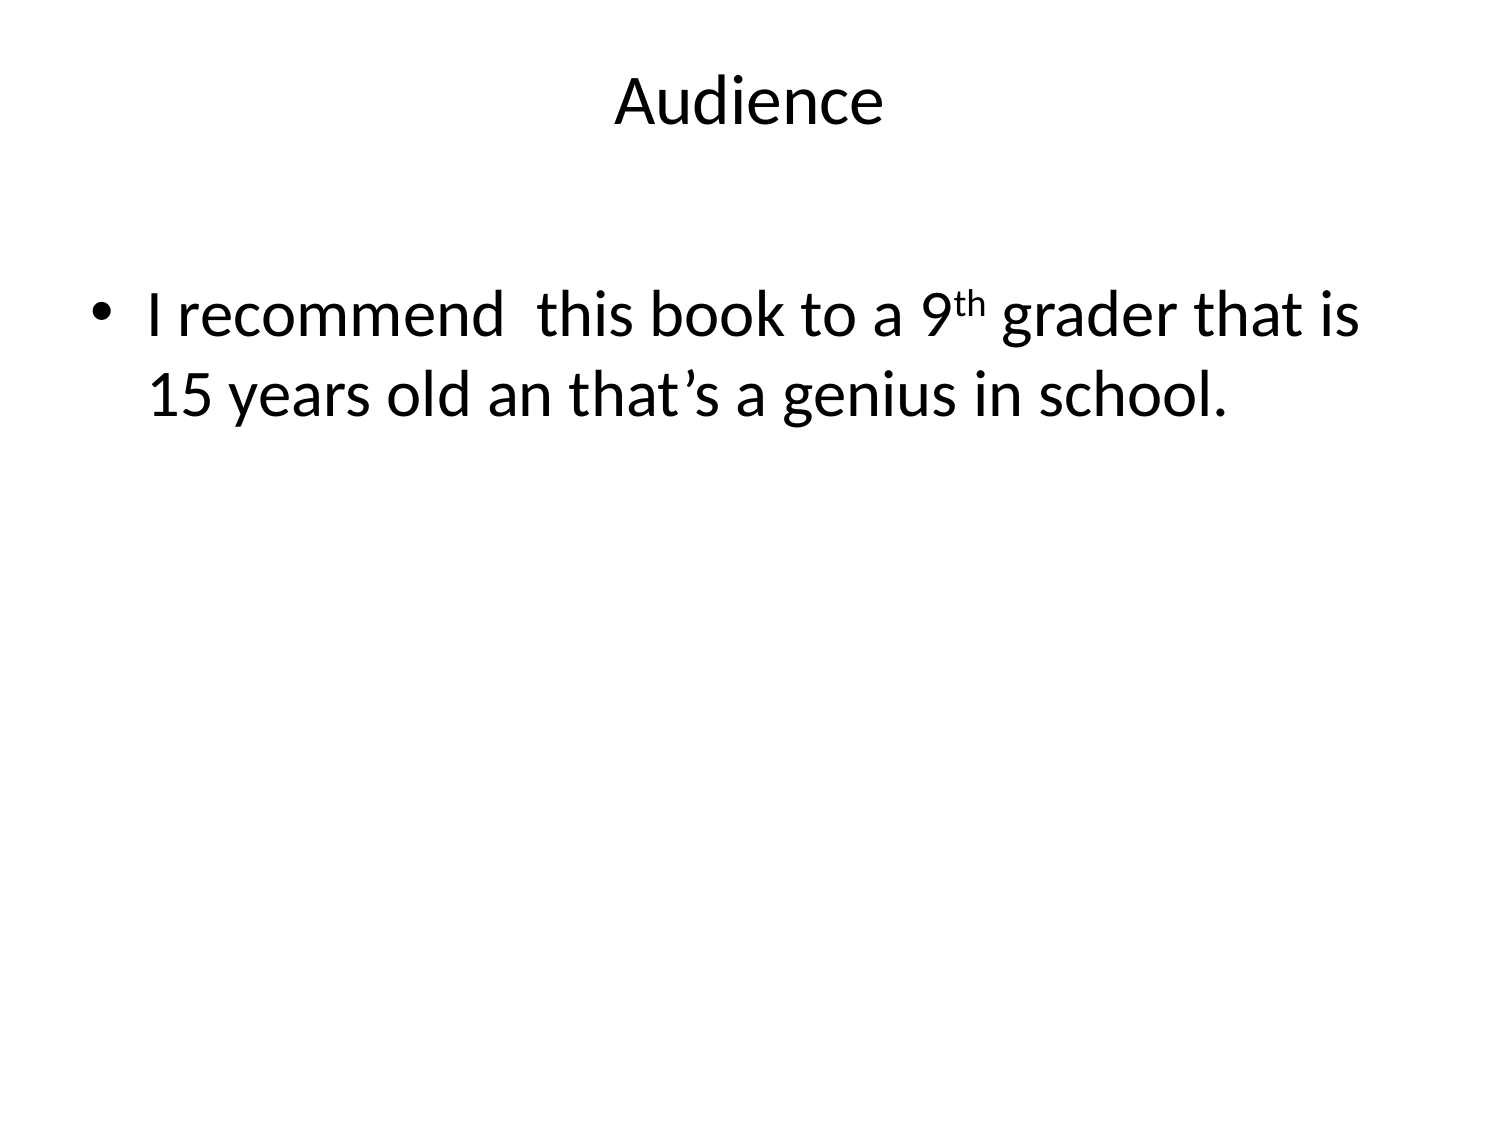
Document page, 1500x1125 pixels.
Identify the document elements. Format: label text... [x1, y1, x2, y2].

list I recommend this book to a 9th grader that is 15 years old an that’s a genius in school. [75, 262, 1425, 1005]
title Audience [75, 45, 1425, 233]
